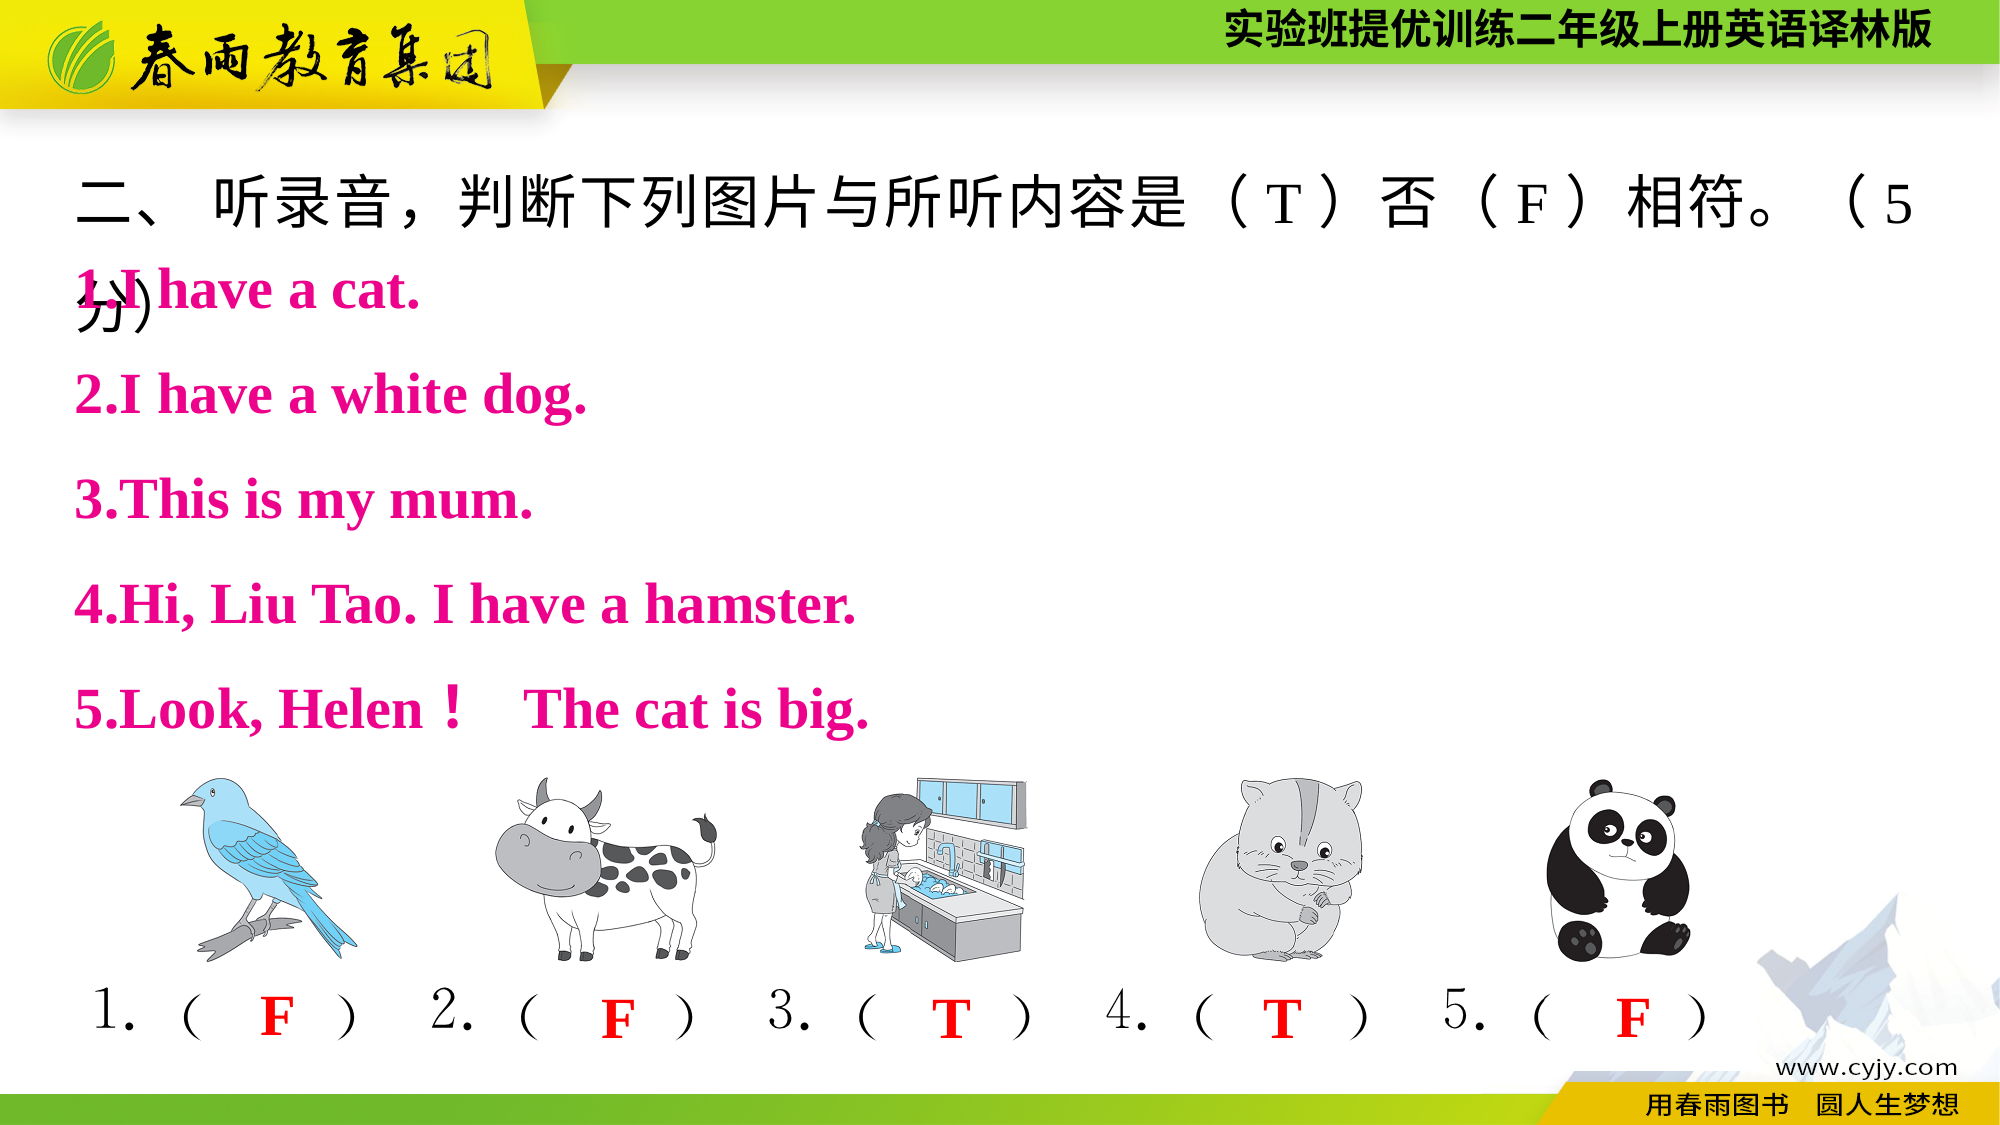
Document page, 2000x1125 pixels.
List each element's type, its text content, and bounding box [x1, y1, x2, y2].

list 二、 听录音，判断下列图片与所听内容是（T）否（F）相符。（5分） [59, 122, 1944, 208]
text_box 1.I have a cat. 2.I have a white dog. 3.This is my mum. 4.Hi, Liu Tao. I have a hamster. 5.Look, Helen！ The cat is big. [59, 208, 1944, 748]
picture [0, 0, 2000, 1125]
